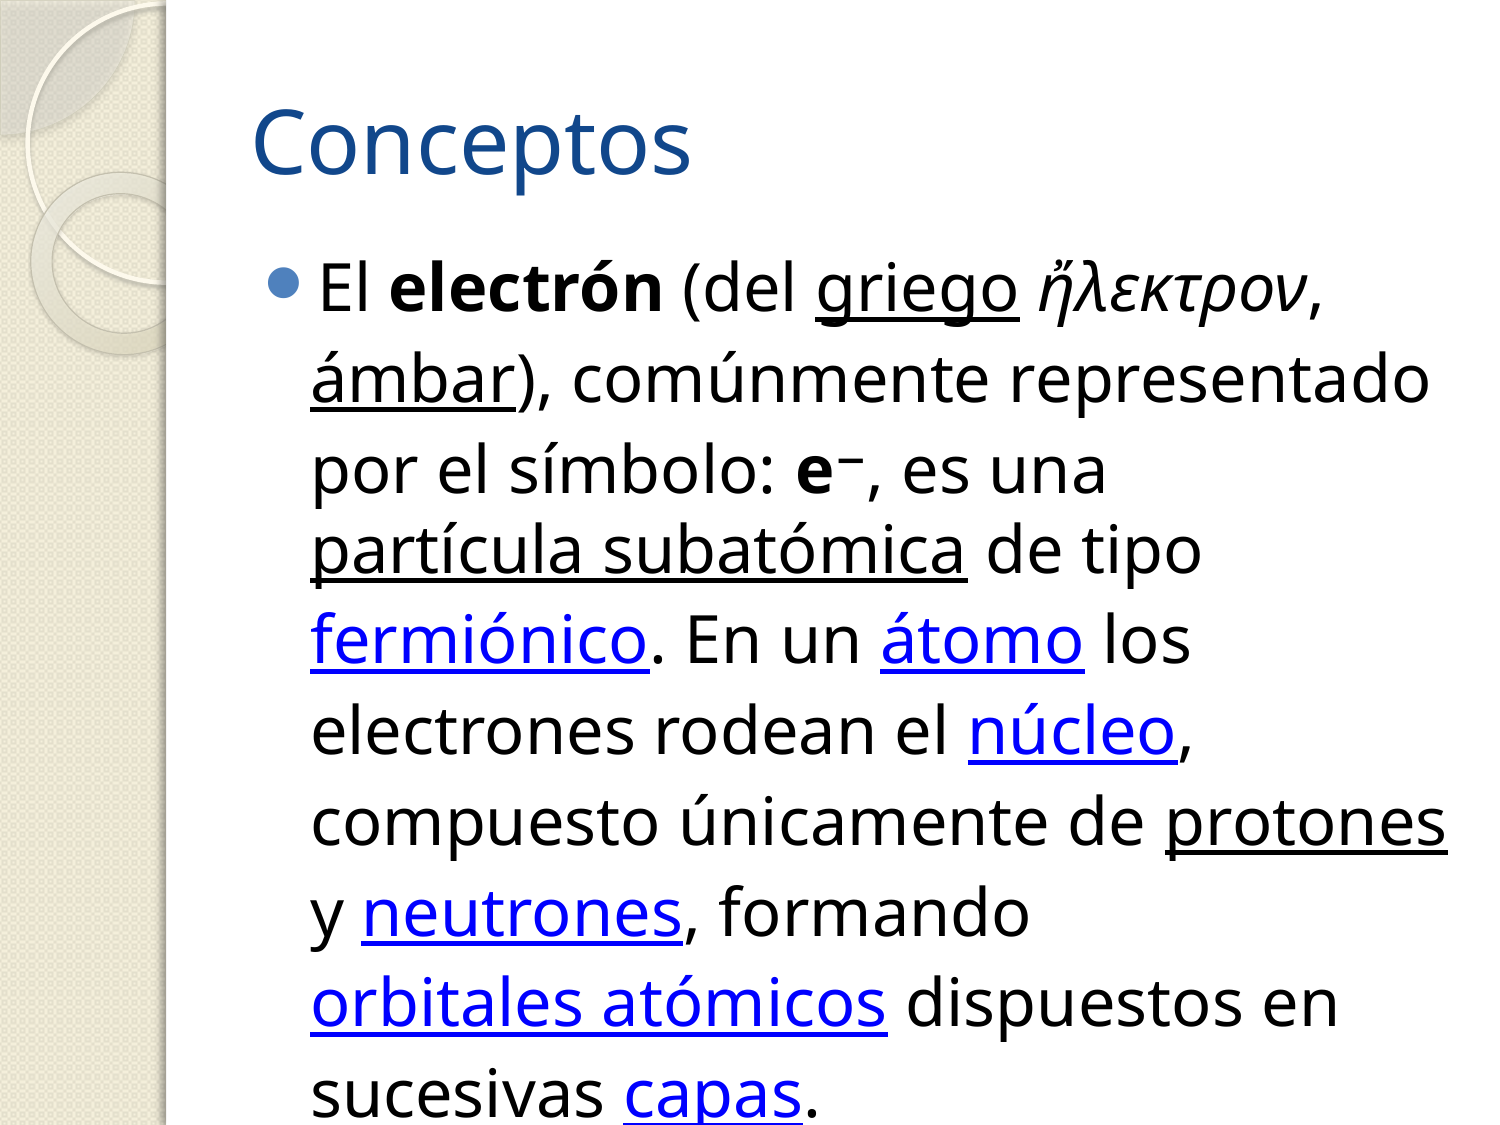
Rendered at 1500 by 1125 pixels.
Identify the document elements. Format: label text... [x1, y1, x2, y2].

title Conceptos [235, 45, 1466, 233]
list El electrón (del griego ἤλεκτρον, ámbar), comúnmente representado por el símbolo: e−, es una partícula subatómica de tipo fermiónico. En un átomo los electrones rodean el núcleo, compuesto únicamente de protones y neutrones, formando orbitales atómicos dispuestos en sucesivas capas. [235, 237, 1466, 1025]
